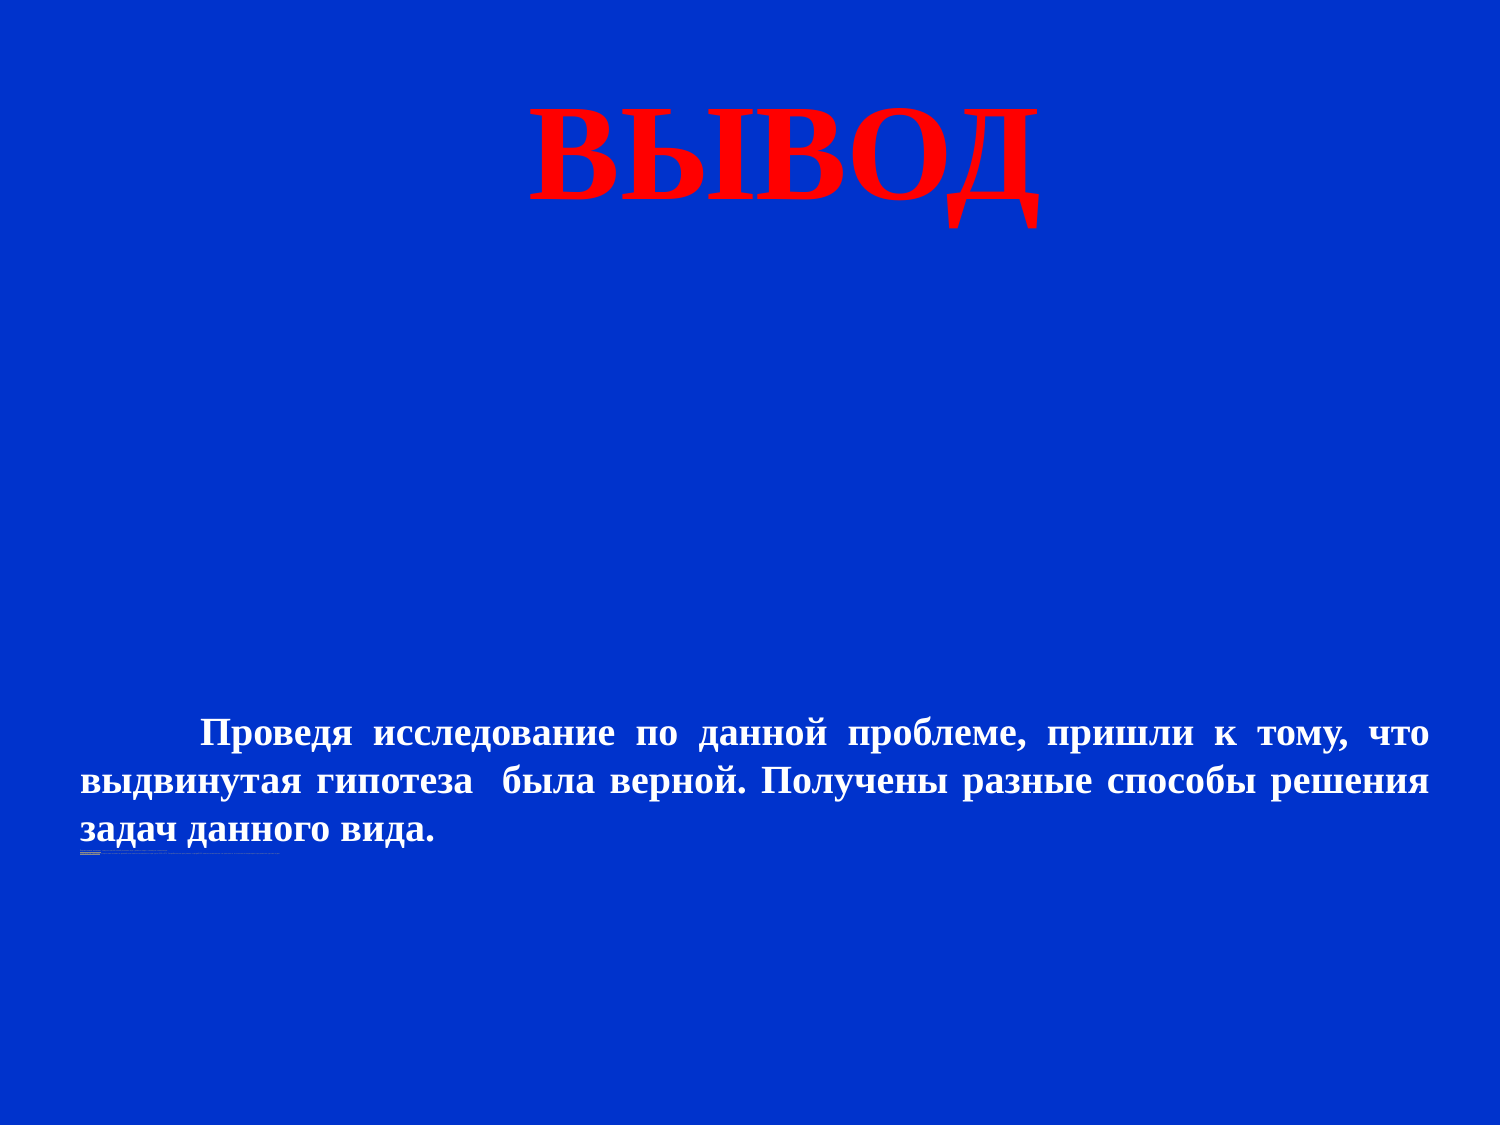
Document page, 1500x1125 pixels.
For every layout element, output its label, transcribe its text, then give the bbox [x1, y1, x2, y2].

title Вывод [513, 54, 1081, 278]
list Проведя исследование по данной проблеме, пришли к тому, что выдвинутая гипотеза была верной. Получены разные способы решения задач данного вида. Теоретическое значение: получен новый способ решения задач данного вида с помощью компьютера. Практическое значение: полученные знания по данной теме можно использовать при сдаче ОГЭ и ЕГЭ. Разработанные программы в среде EXSEL можно использовать на практике и в качестве самопроверки при решении данных задач. [64, 692, 1447, 941]
